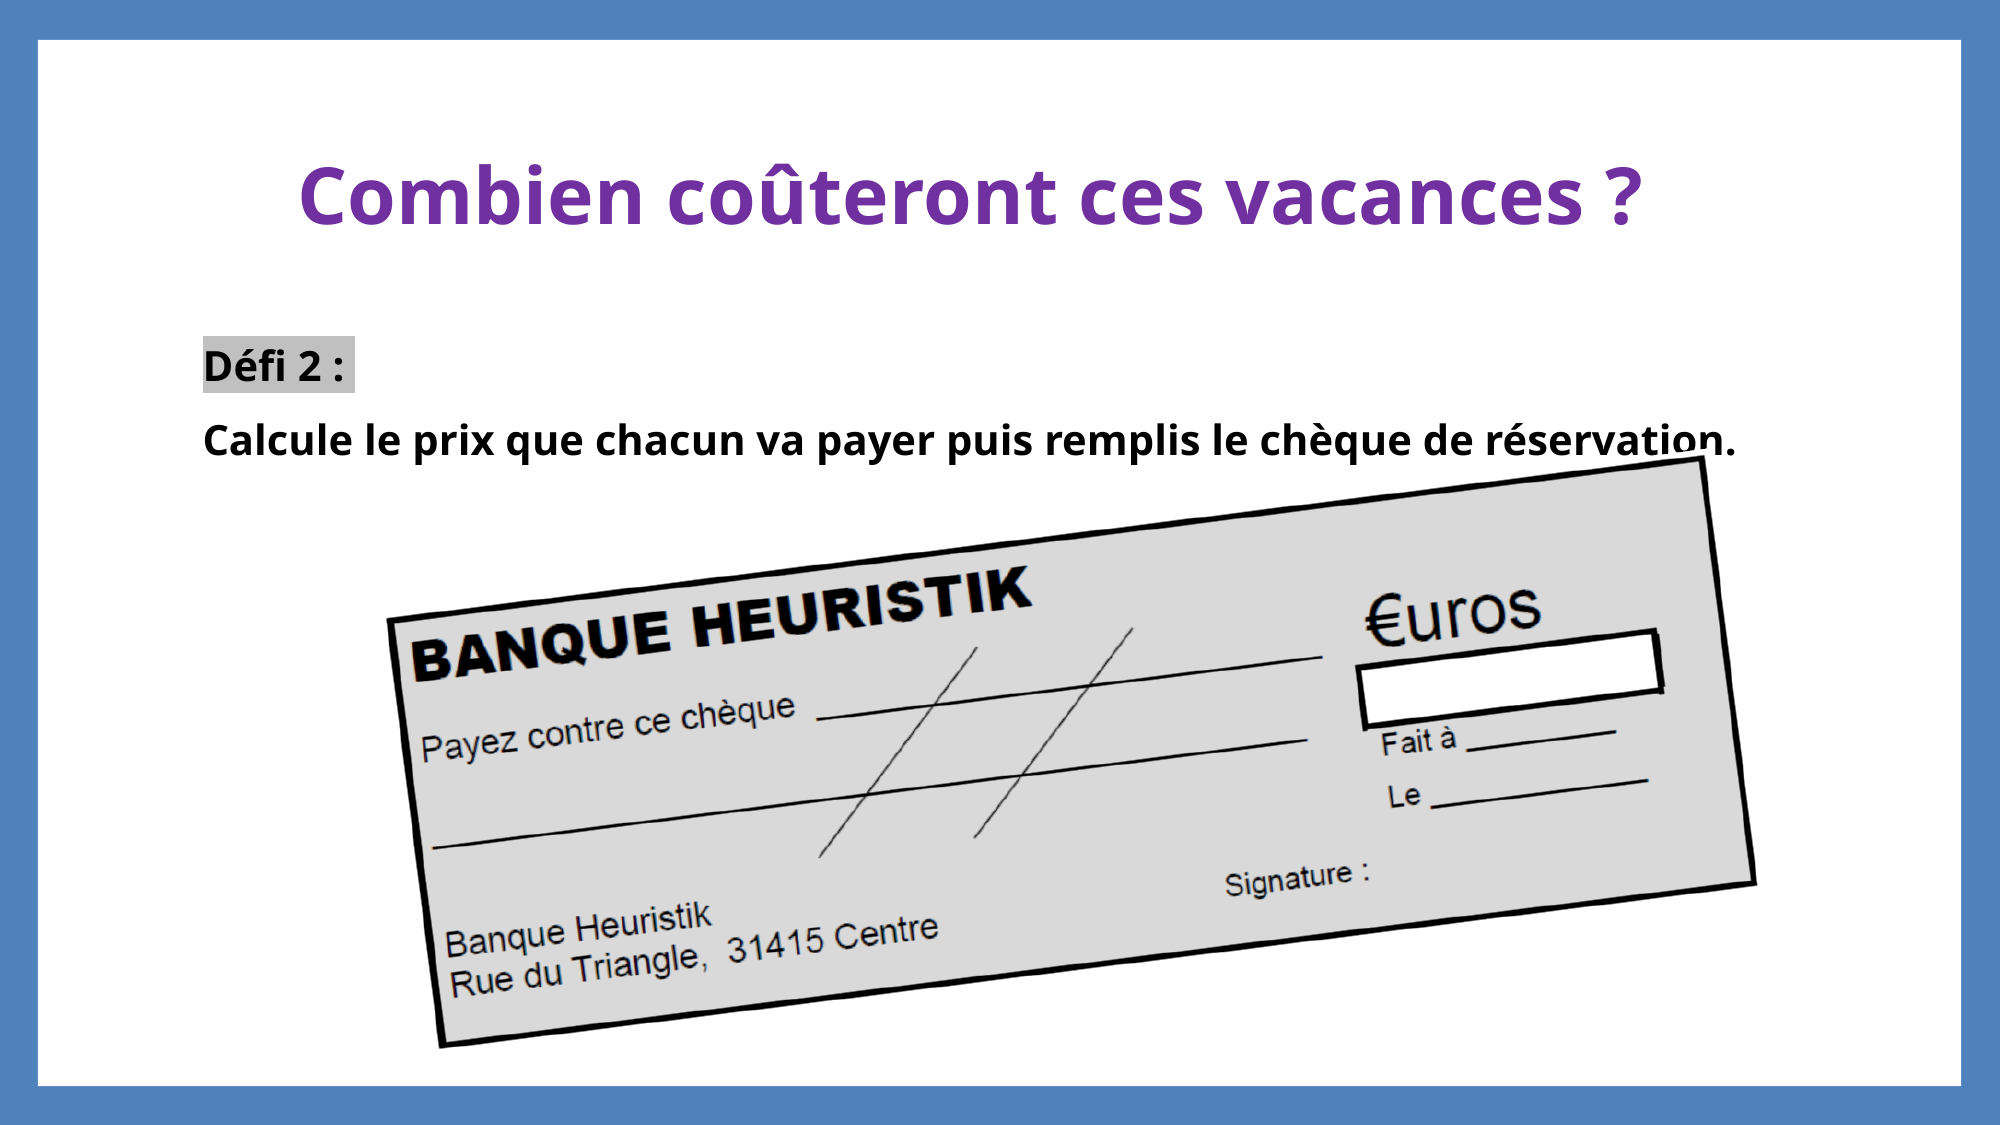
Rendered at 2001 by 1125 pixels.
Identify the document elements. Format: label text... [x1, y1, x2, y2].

title Combien coûteront ces vacances ? [187, 99, 1808, 323]
picture [399, 528, 1743, 976]
list Défi 2 : Calcule le prix que chacun va payer puis remplis le chèque de réservation. [187, 337, 1808, 1000]
